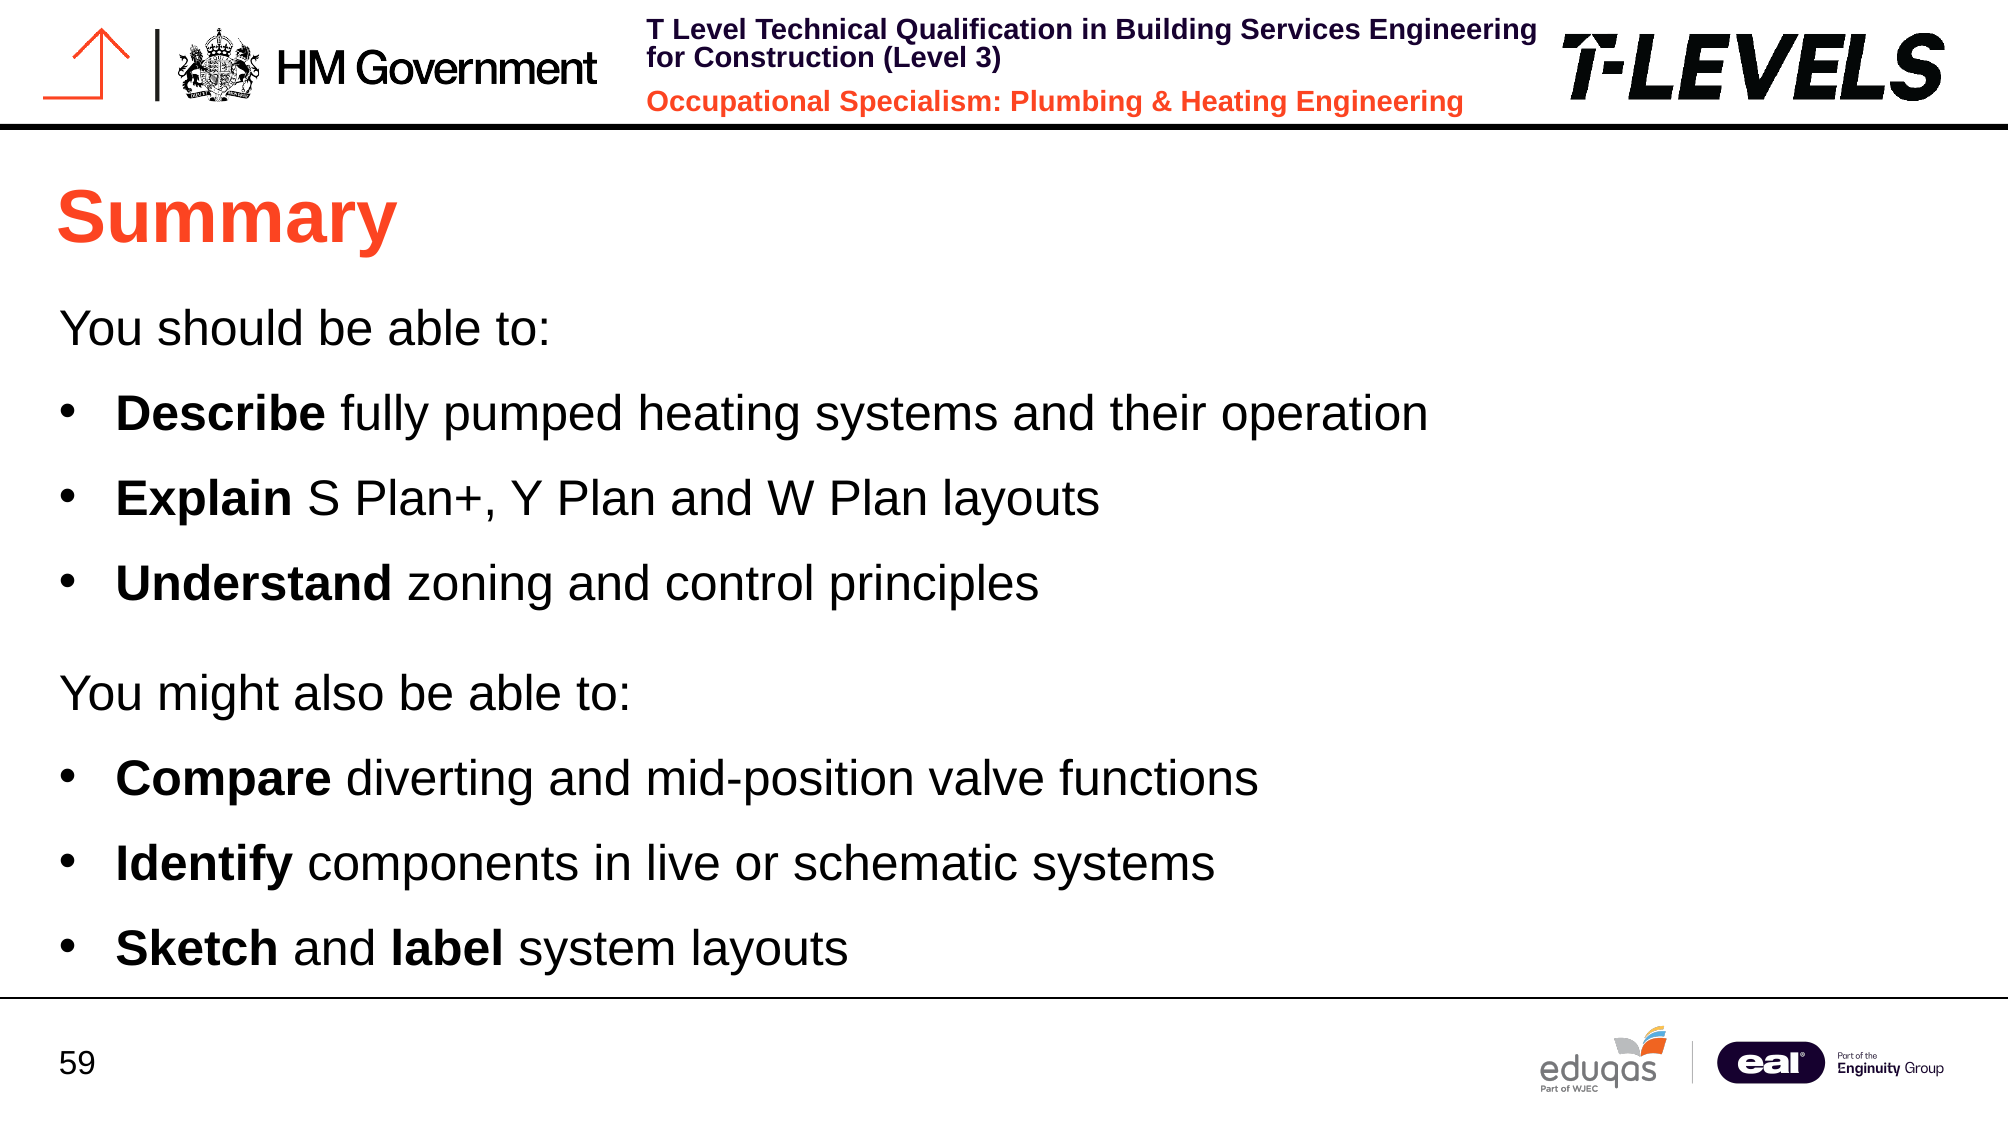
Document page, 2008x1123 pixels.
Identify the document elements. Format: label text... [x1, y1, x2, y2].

list You should be able to: Describe fully pumped heating systems and their operation Explain S Plan+, Y Plan and W Plan layouts Understand zoning and control principles You might also be able to: Compare diverting and mid-position valve functions Identify components in live or schematic systems Sketch and label system layouts [59, 295, 1689, 975]
picture [1535, 1021, 1949, 1097]
picture [1543, 25, 1964, 108]
picture [38, 27, 136, 100]
picture [155, 28, 597, 102]
title Summary [41, 111, 1949, 314]
